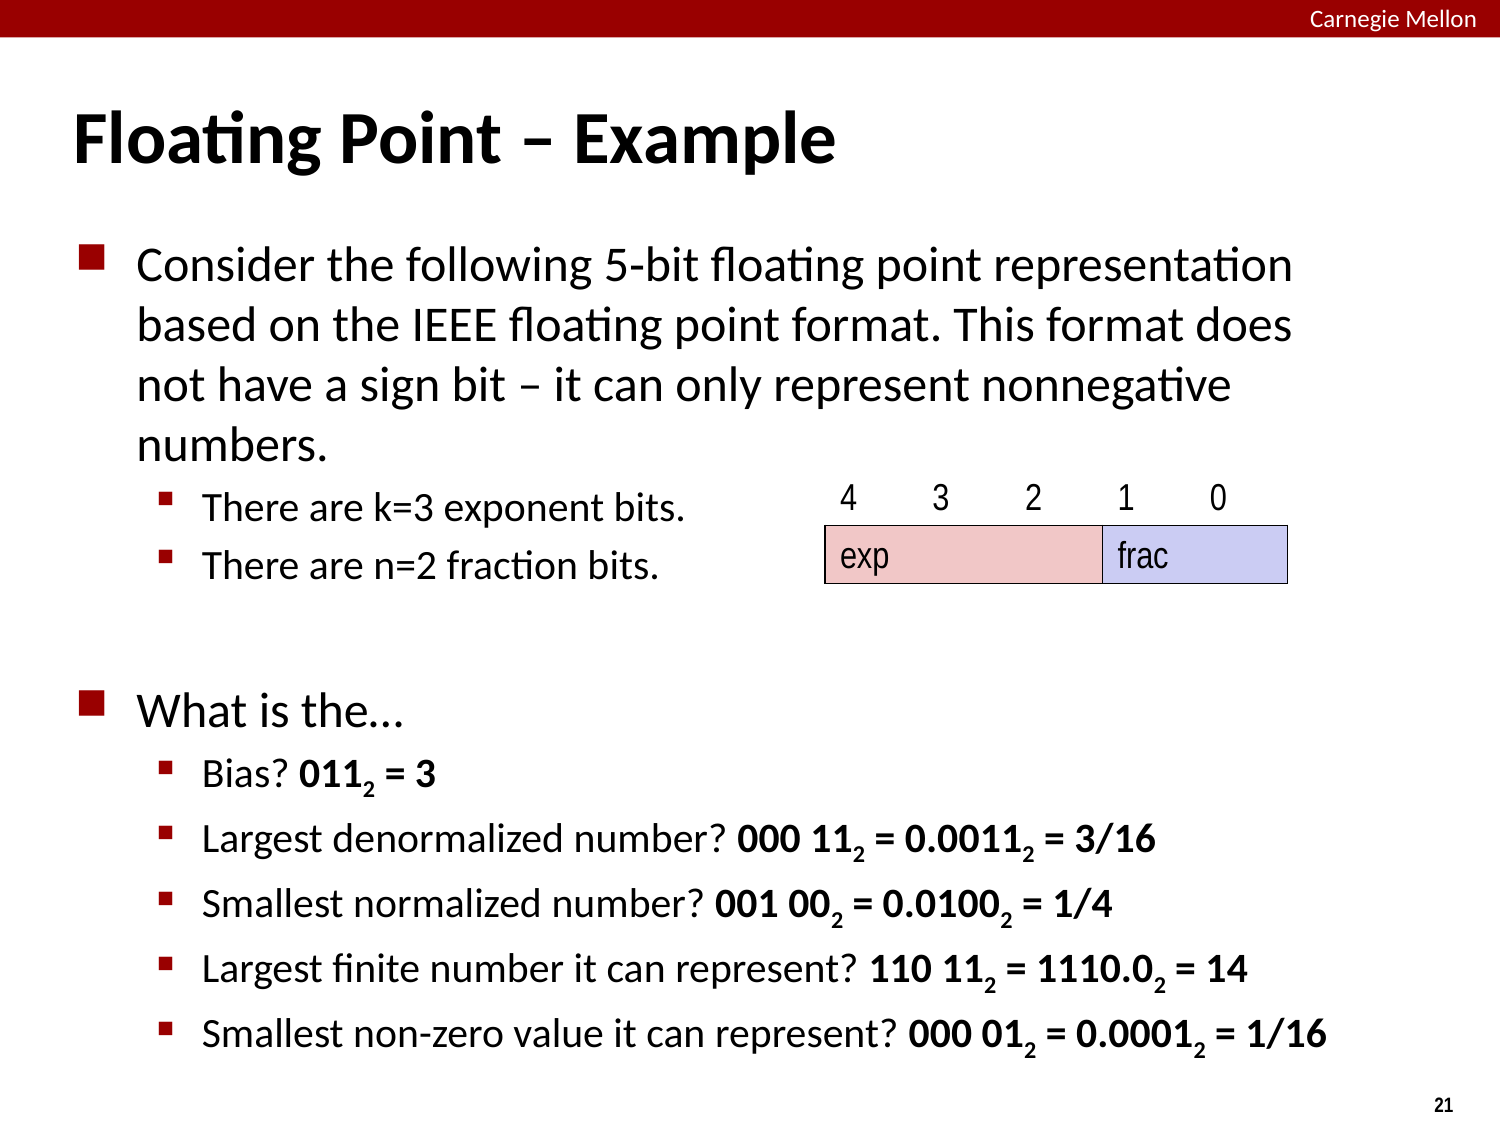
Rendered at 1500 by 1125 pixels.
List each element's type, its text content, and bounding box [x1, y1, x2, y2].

title Floating Point – Example [58, 71, 1305, 197]
table_header 0 [1195, 467, 1287, 525]
table_cell exp [826, 526, 1102, 583]
list Consider the following 5‐bit floating point representation based on the IEEE floating point format. This format does not have a sign bit – it can only represent nonnegative numbers. There are k=3 exponent bits. There are n=2 fraction bits. What is the… Bias? 0112 = 3 Largest denormalized number? 000 112 = 0.00112 = 3/16 Smallest normalized number? 001 002 = 0.01002 = 1/4 Largest finite number it can represent? 110 112 = 1110.02 = 14 Smallest non-zero value it can represent? 000 012 = 0.00012 = 1/16 [64, 223, 1361, 1040]
table_cell frac [1103, 526, 1287, 583]
table_header 3 [917, 467, 1010, 525]
table_header 4 [825, 467, 917, 525]
table_header 2 [1010, 467, 1102, 525]
table_header 1 [1102, 467, 1195, 525]
